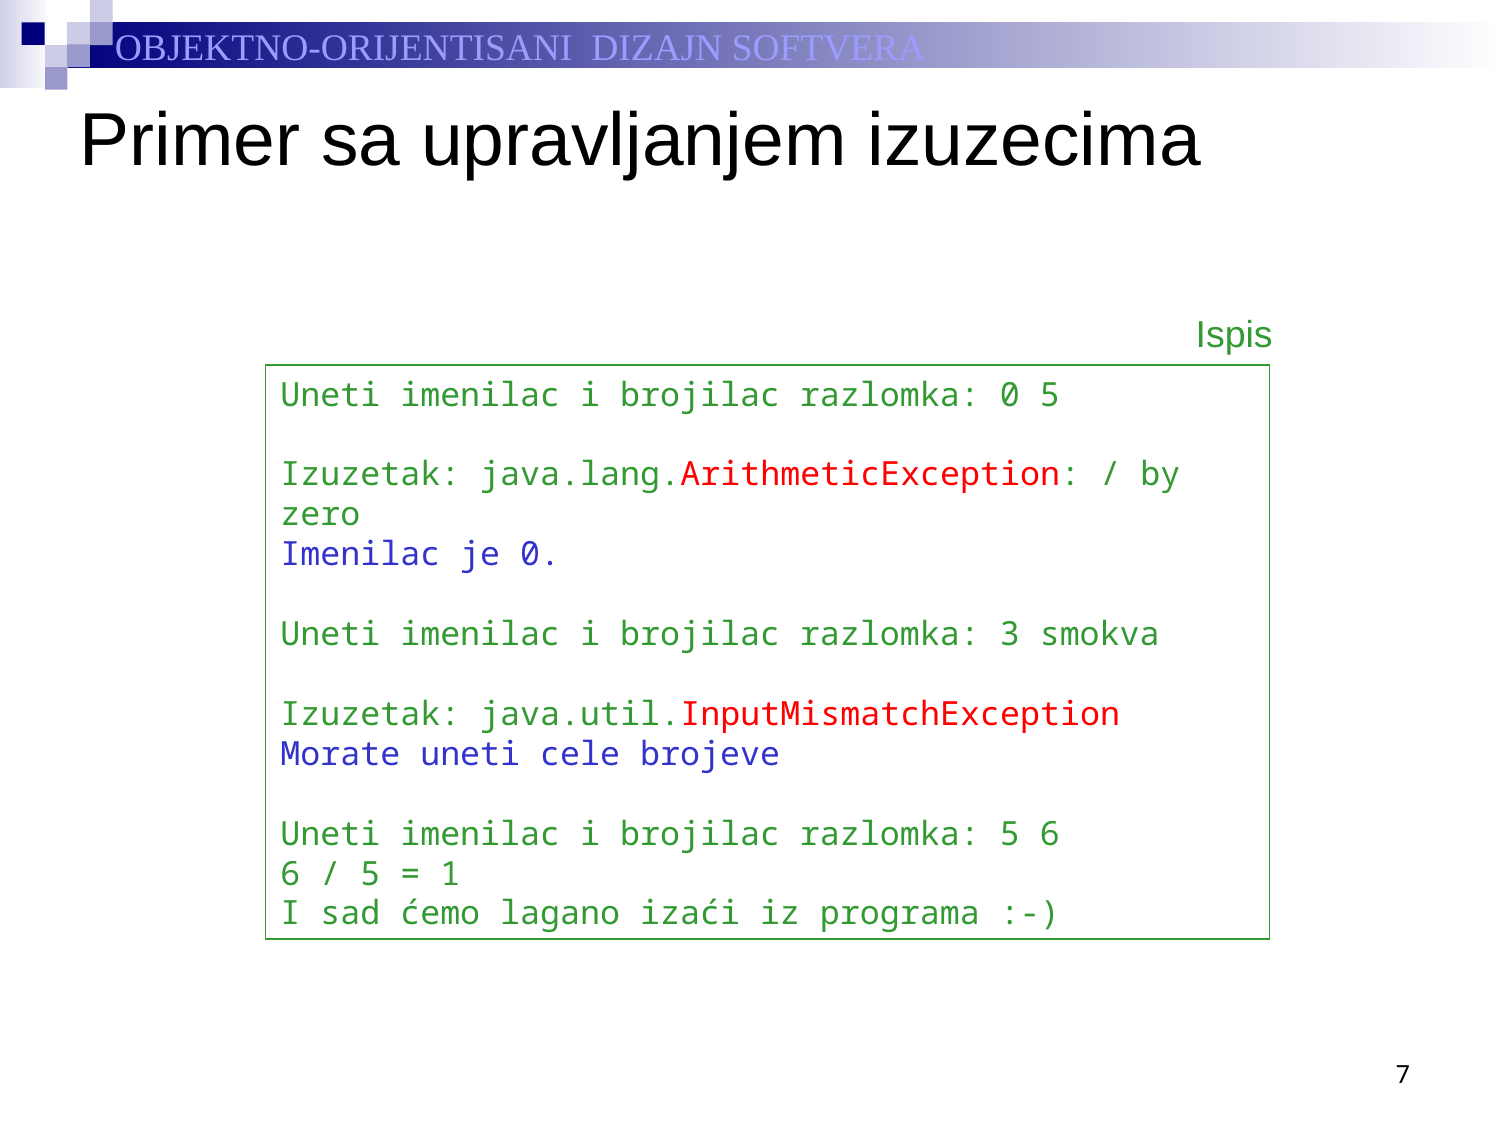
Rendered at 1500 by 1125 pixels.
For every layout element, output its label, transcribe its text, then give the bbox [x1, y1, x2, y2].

slide_number 7 [1074, 1024, 1426, 1101]
text_box Uneti imenilac i brojilac razlomka: 0 5 Izuzetak: java.lang.ArithmeticException: / by zero Imenilac je 0. Uneti imenilac i brojilac razlomka: 3 smokva Izuzetak: java.util.InputMismatchException Morate uneti cele brojeve Uneti imenilac i brojilac razlomka: 5 6 6 / 5 = 1 I sad ćemo lagano izaći iz programa :-) [265, 365, 1270, 939]
text_box Ispis [1163, 302, 1288, 362]
title Primer sa upravljanjem izuzecima [64, 86, 1235, 185]
